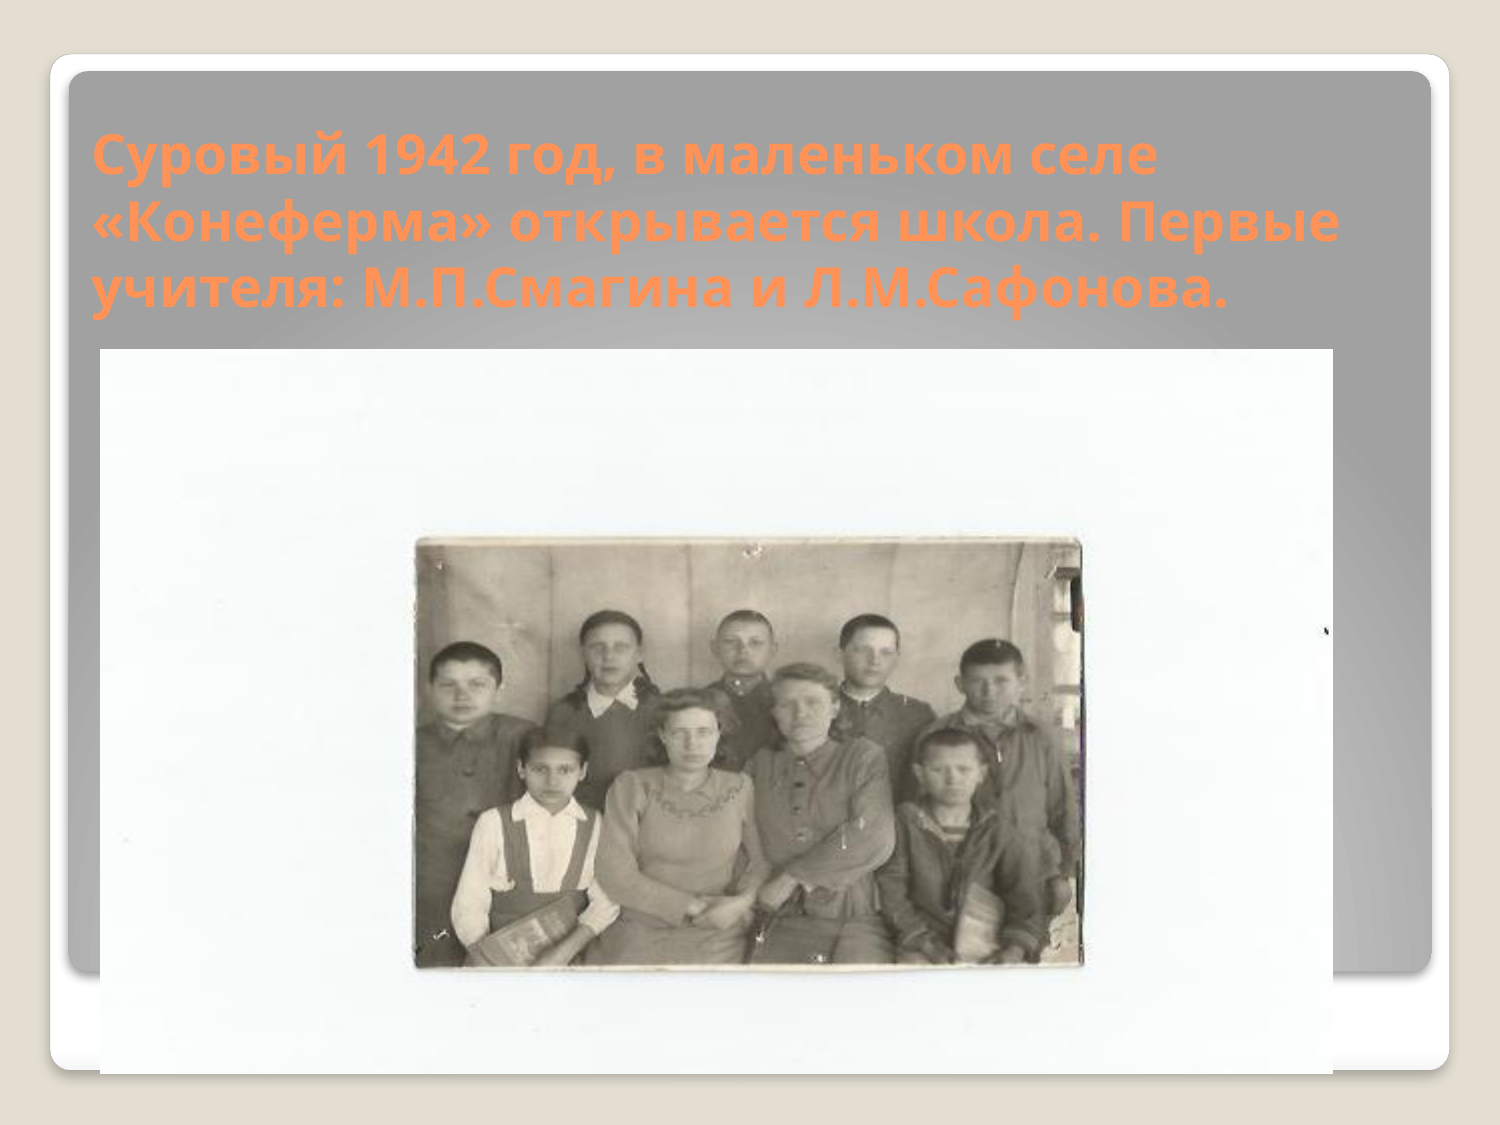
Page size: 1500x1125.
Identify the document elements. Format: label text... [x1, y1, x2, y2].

picture [100, 349, 1333, 1074]
title Суровый 1942 год, в маленьком селе «Конеферма» открывается школа. Первые учителя: М.П.Смагина и Л.М.Сафонова. [76, 66, 1427, 327]
